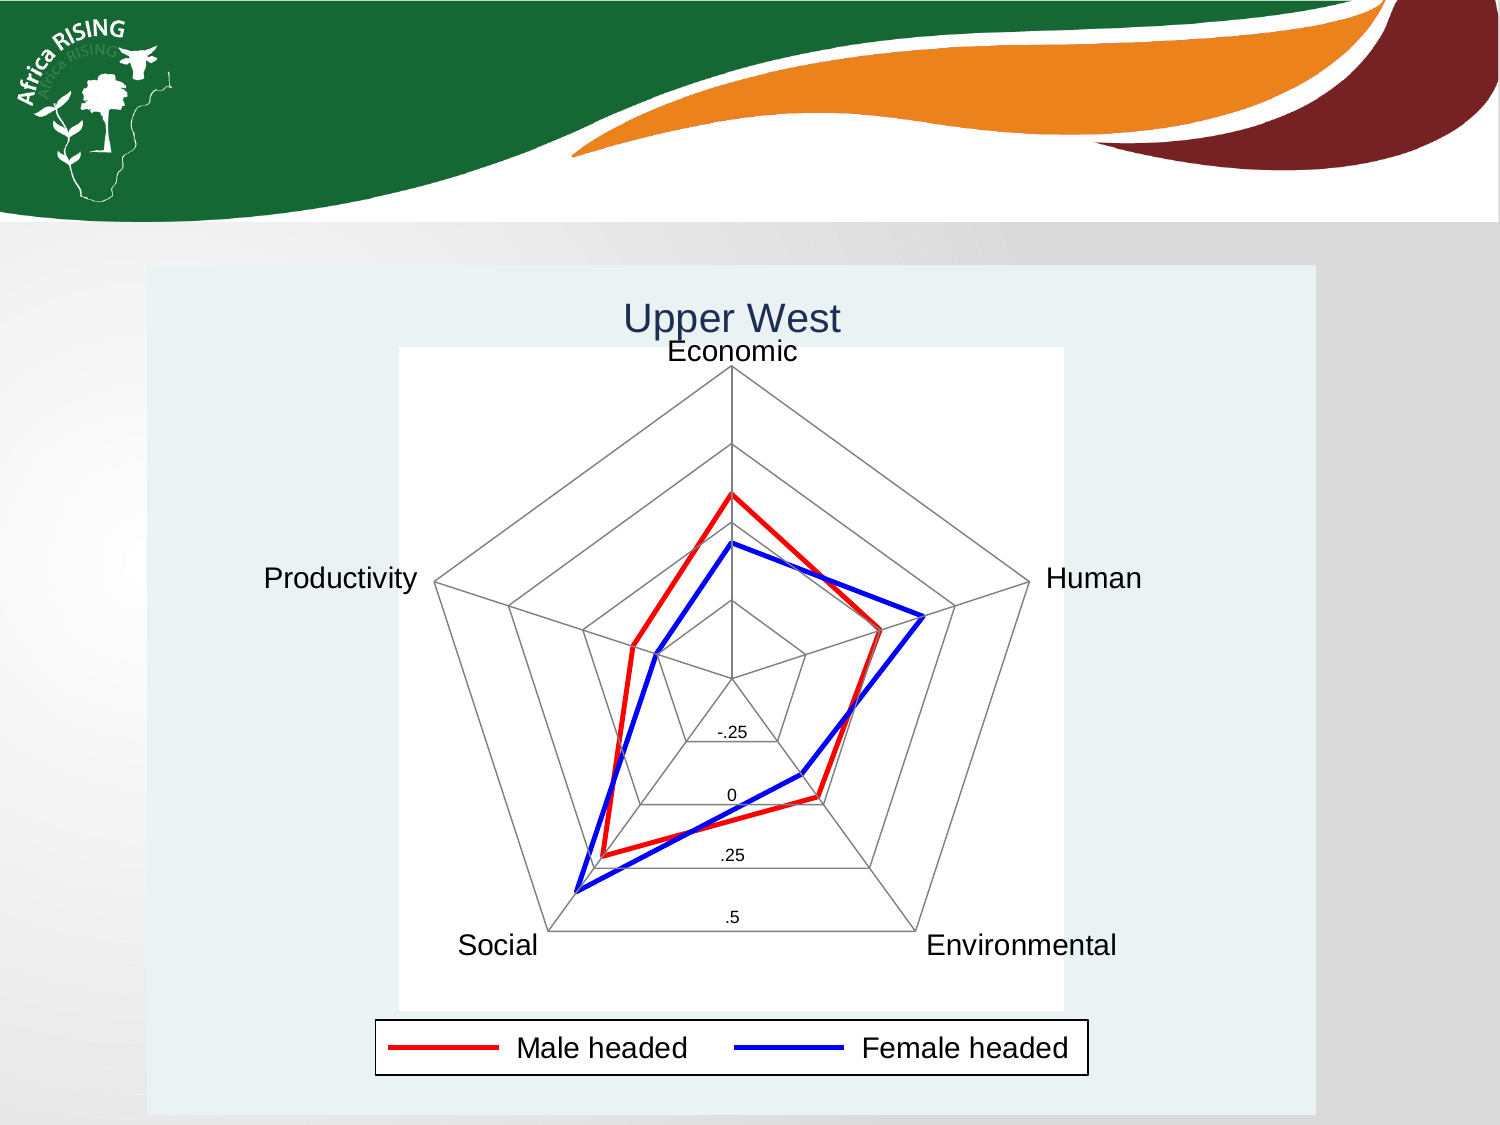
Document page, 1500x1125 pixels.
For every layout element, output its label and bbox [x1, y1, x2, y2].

picture [136, 254, 1327, 1125]
picture [0, 0, 1499, 222]
